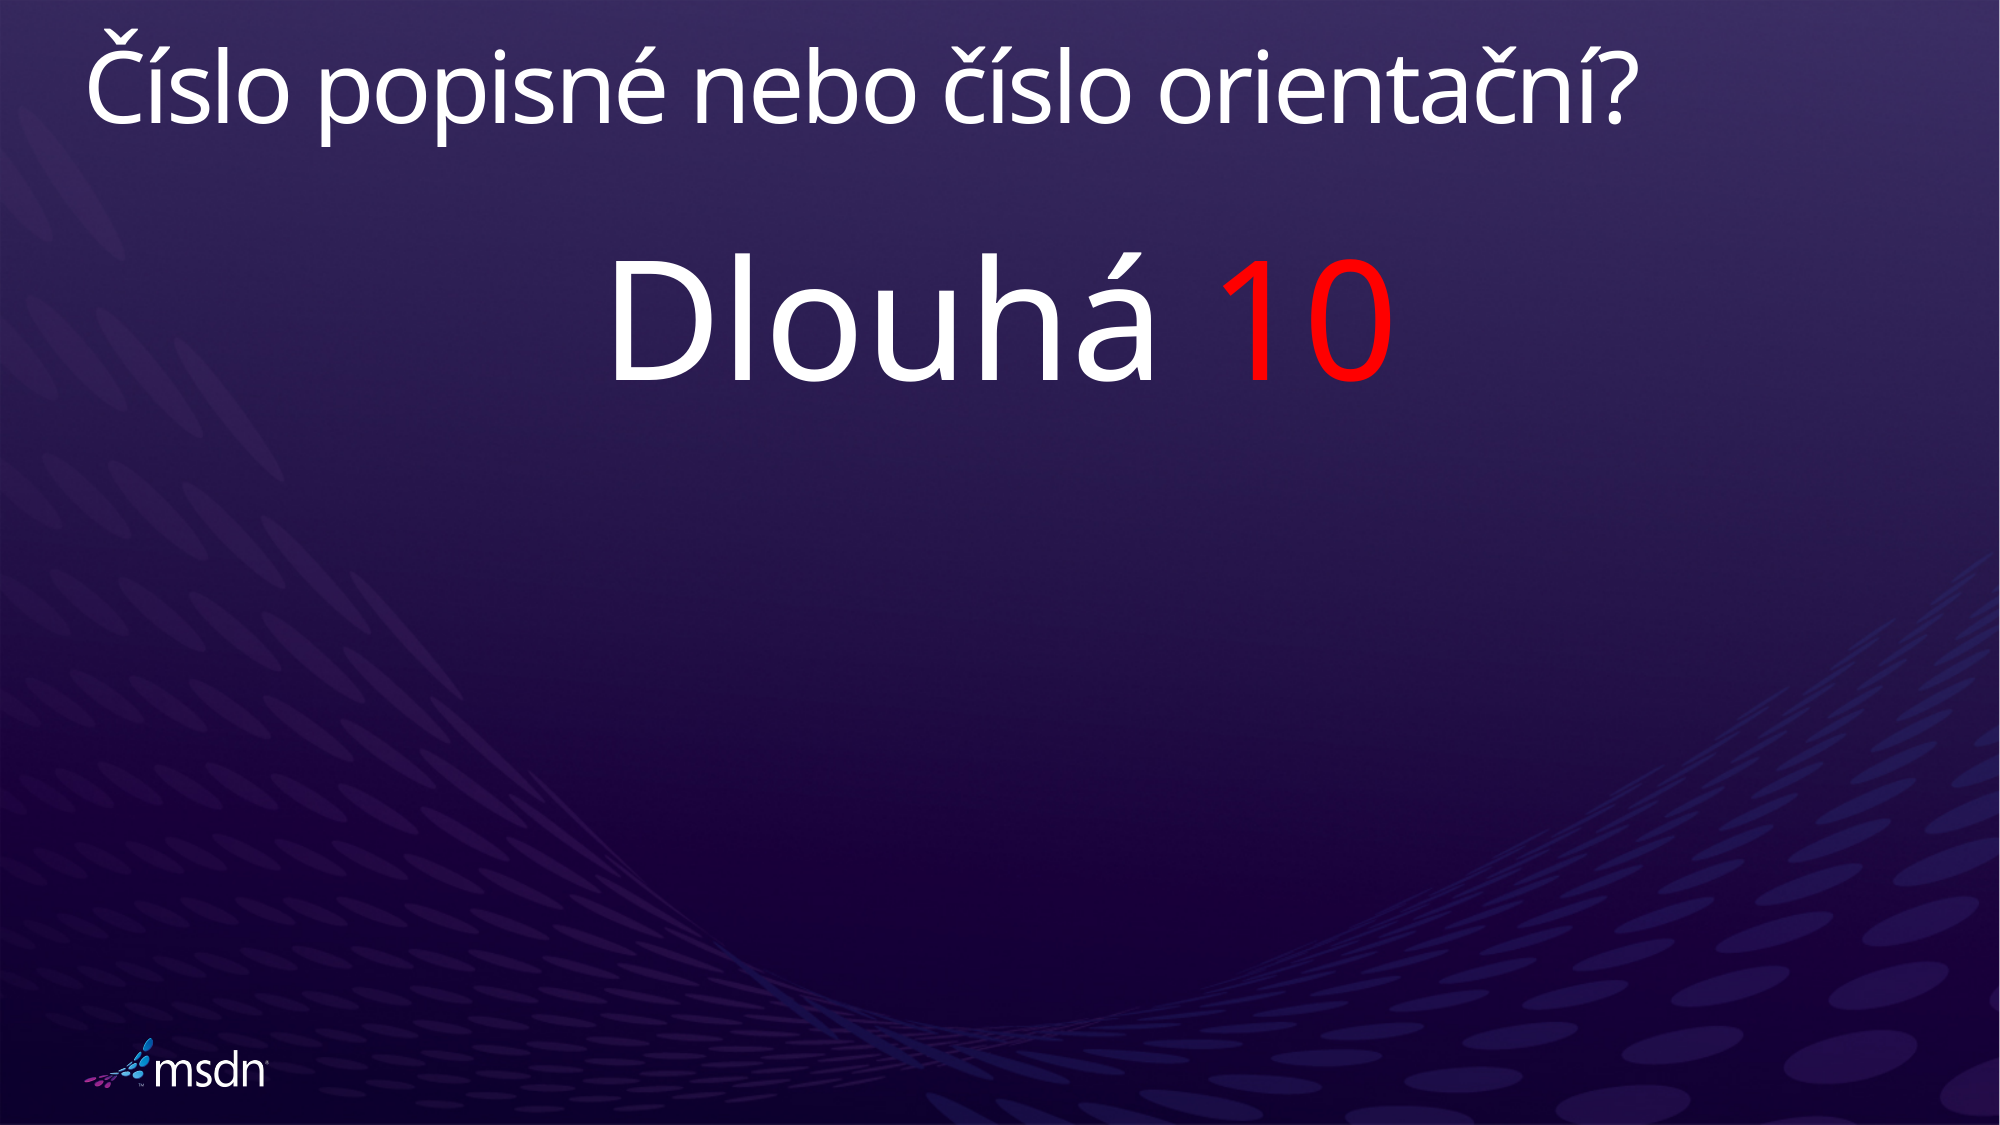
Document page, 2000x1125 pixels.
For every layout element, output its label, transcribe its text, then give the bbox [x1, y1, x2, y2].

picture [0, 0, 2000, 1125]
list Dlouhá 10 [83, 236, 1917, 419]
title Číslo popisné nebo číslo orientační? [83, 37, 1917, 147]
